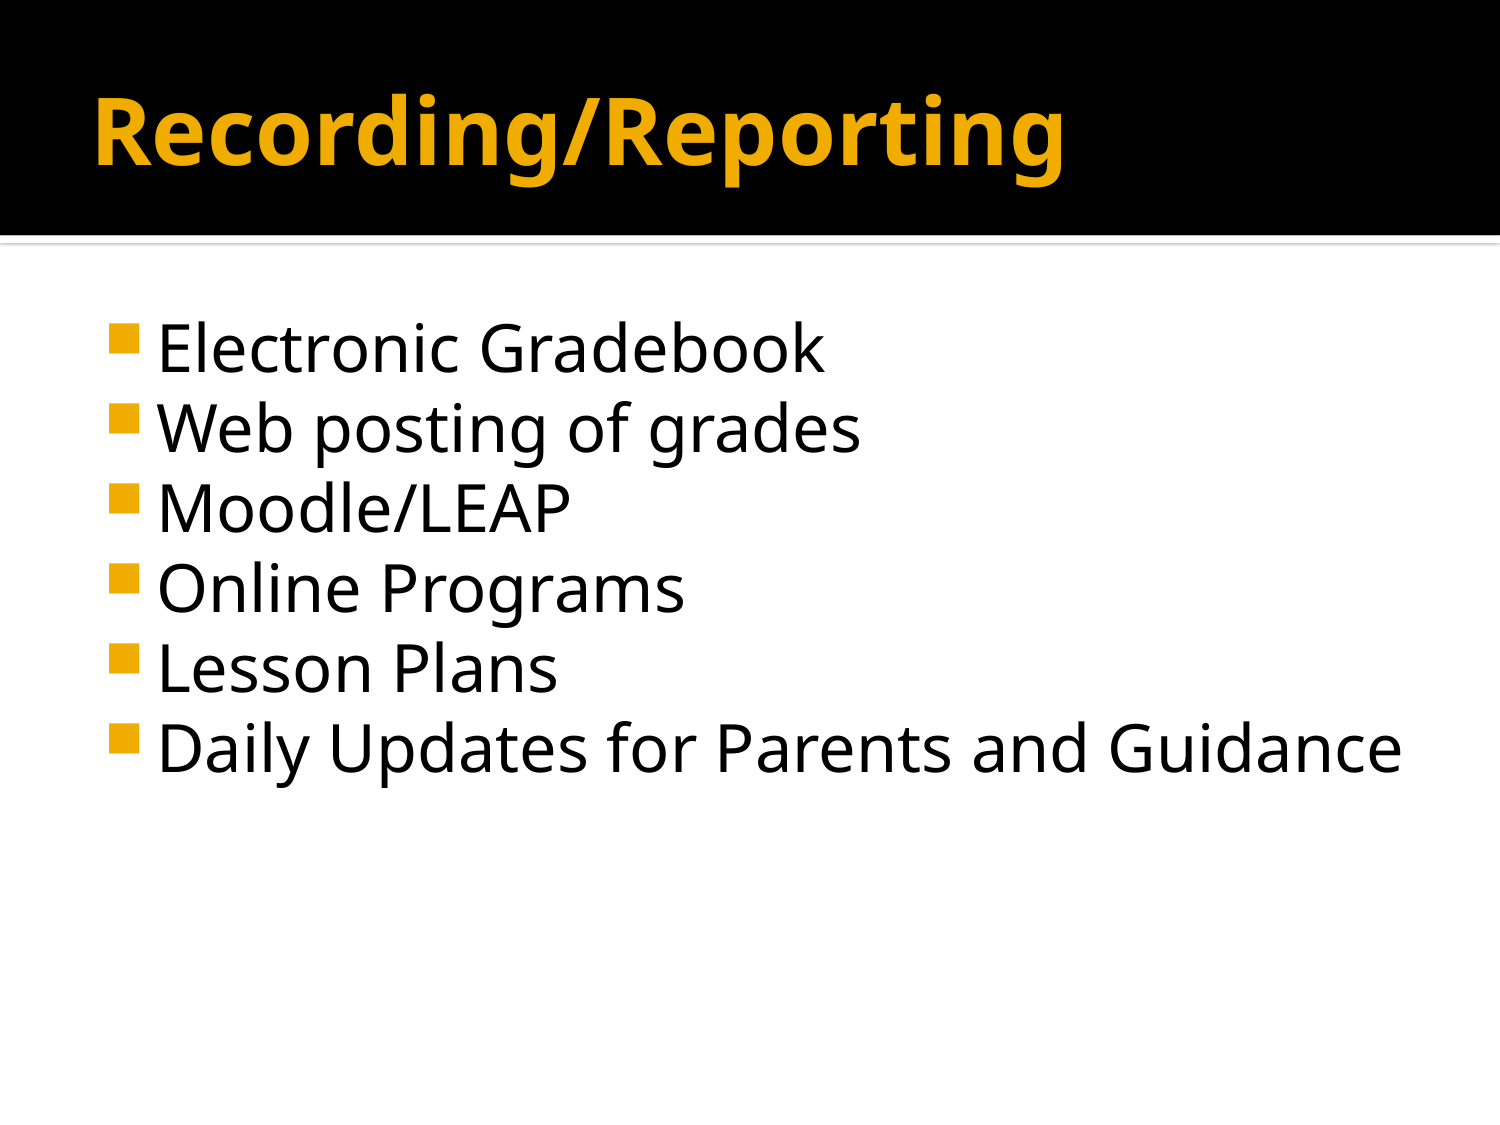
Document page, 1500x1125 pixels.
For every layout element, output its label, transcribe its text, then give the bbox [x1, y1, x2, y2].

list Electronic Gradebook Web posting of grades Moodle/LEAP Online Programs Lesson Plans Daily Updates for Parents and Guidance [75, 291, 1425, 1050]
title Recording/Reporting [75, 25, 1425, 231]
